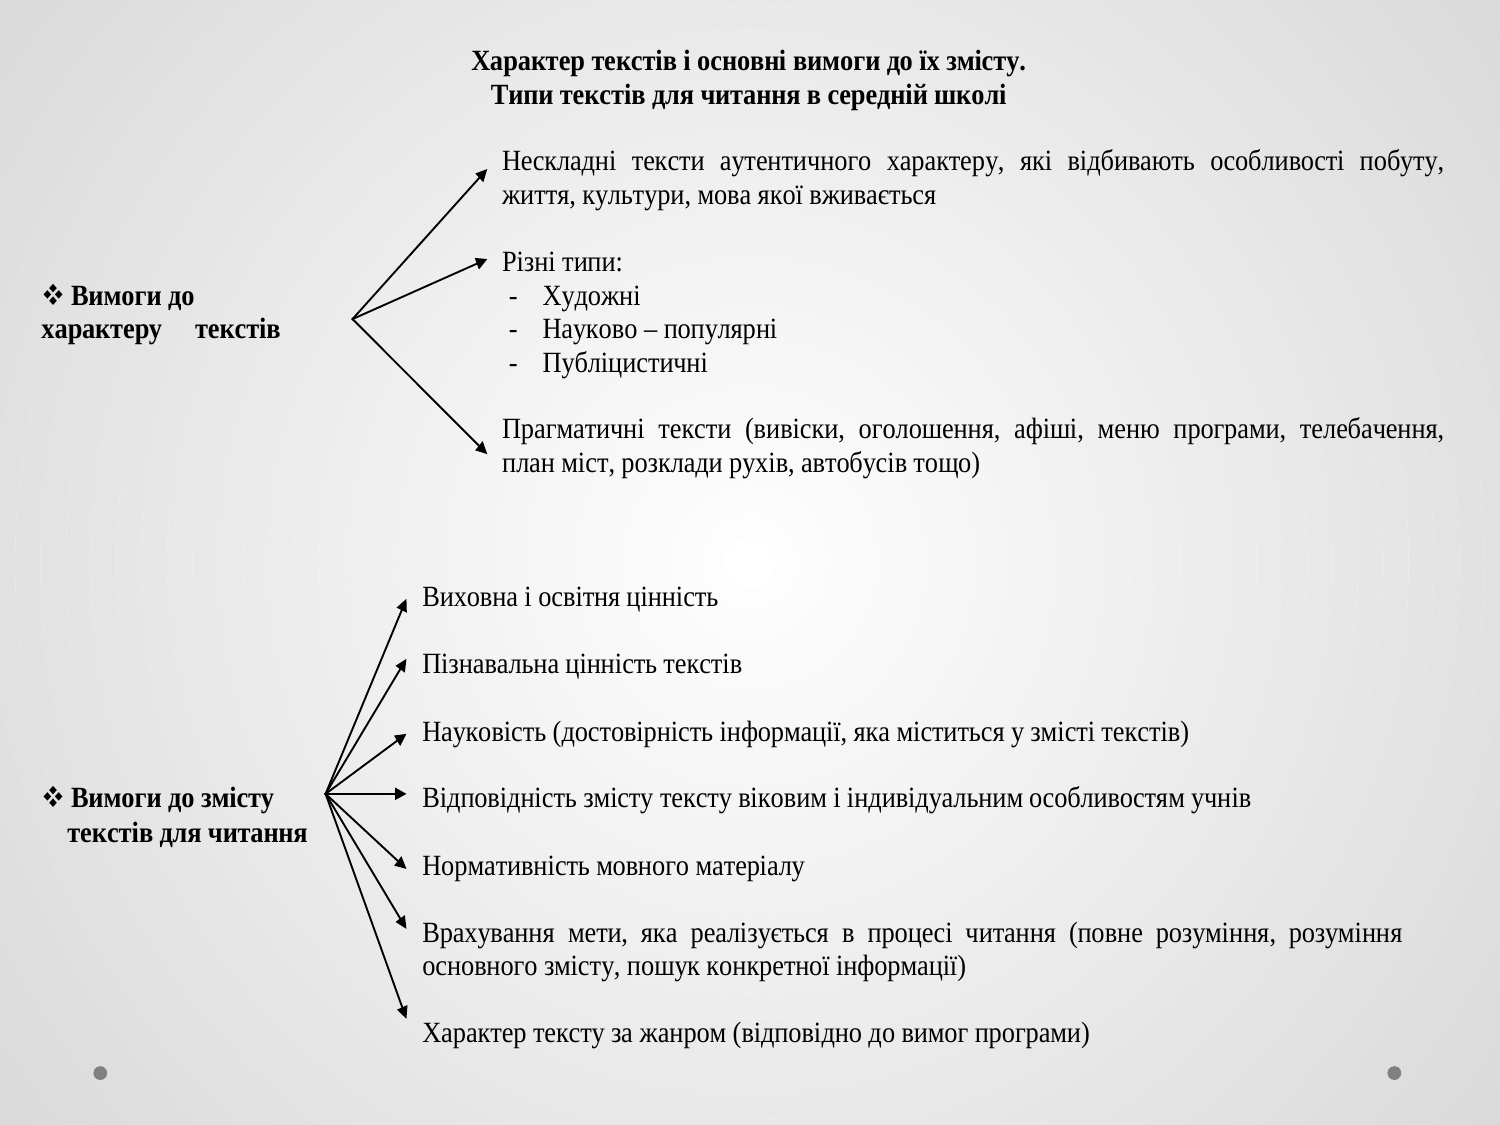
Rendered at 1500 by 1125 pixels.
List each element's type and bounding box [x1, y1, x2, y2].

picture [29, 43, 1471, 1082]
